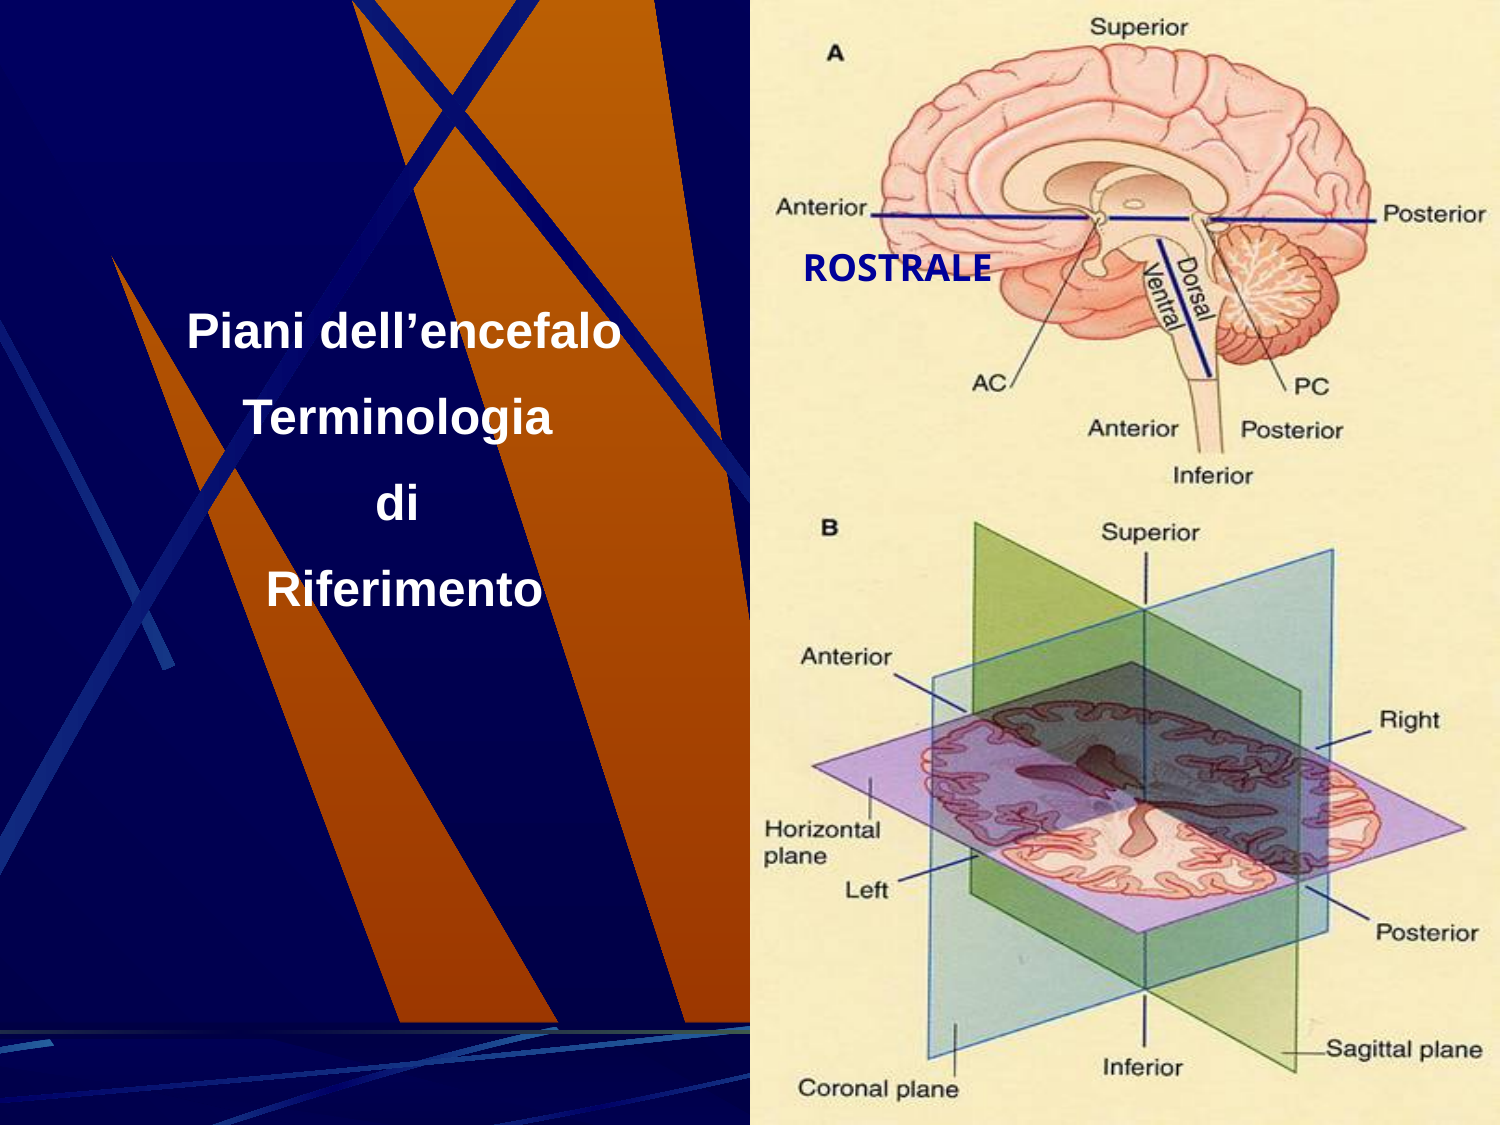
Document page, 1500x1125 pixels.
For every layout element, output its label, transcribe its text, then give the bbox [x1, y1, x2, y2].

text_box Piani dell’encefalo Terminologia di Riferimento [0, 290, 749, 625]
picture [749, 0, 1500, 1125]
